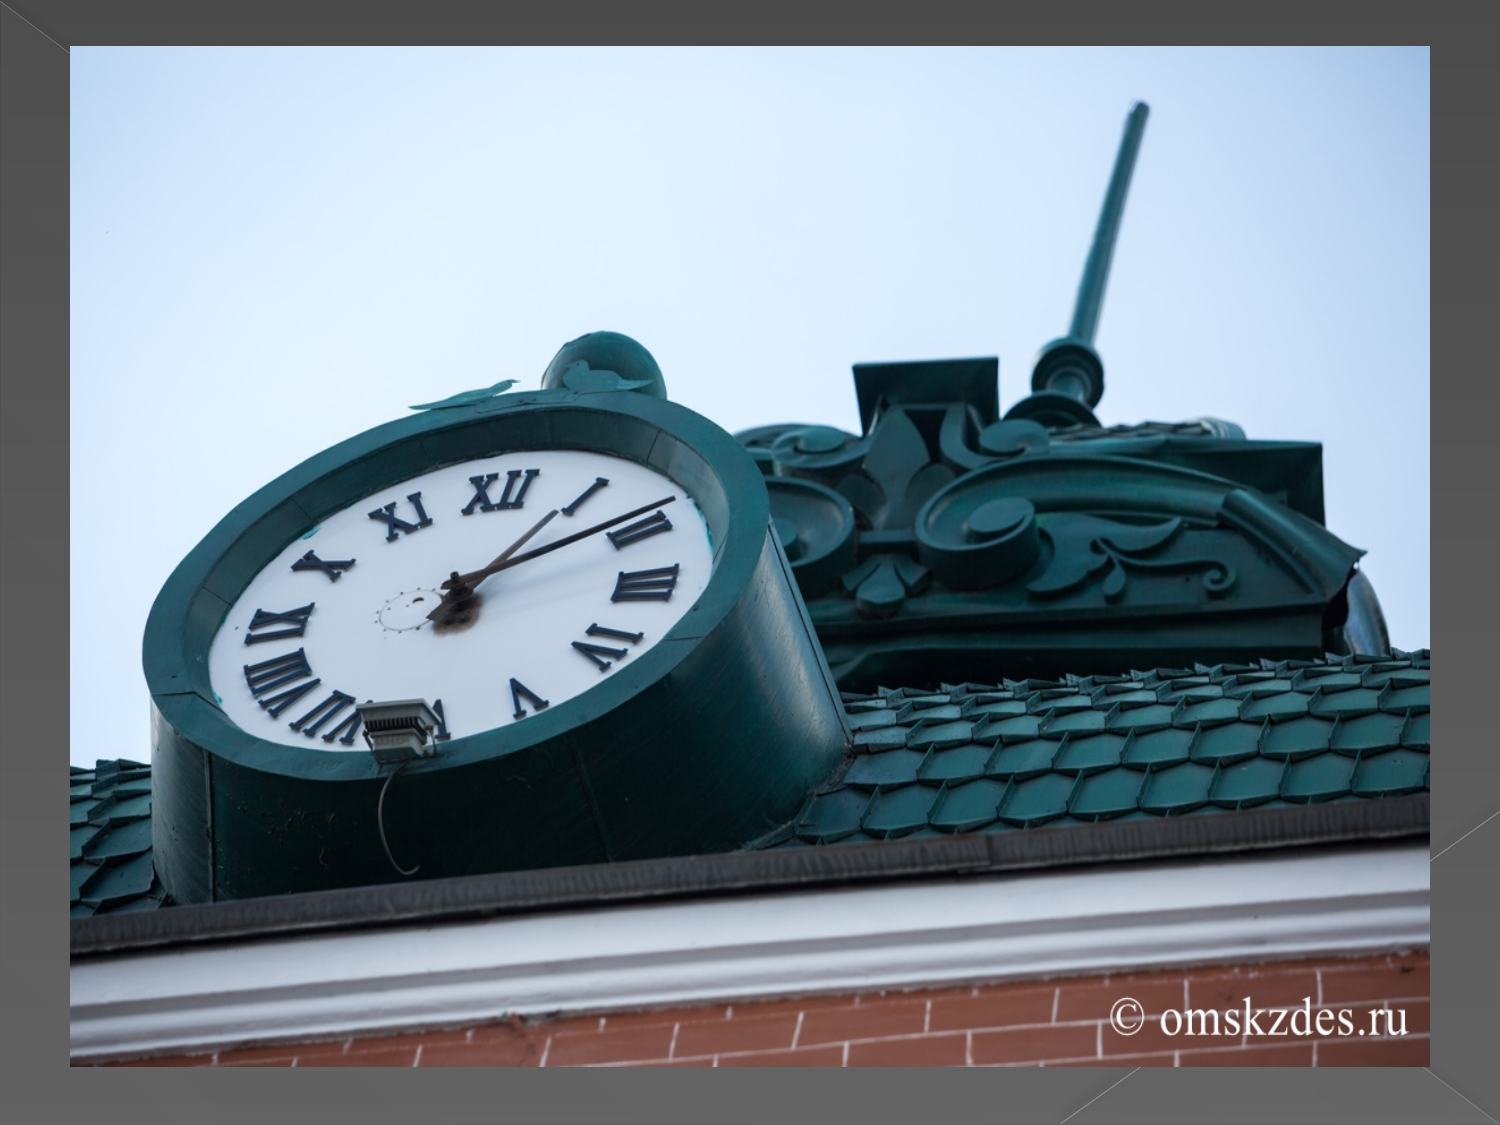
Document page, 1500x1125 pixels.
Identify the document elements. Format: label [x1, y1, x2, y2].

list [70, 46, 1430, 1067]
